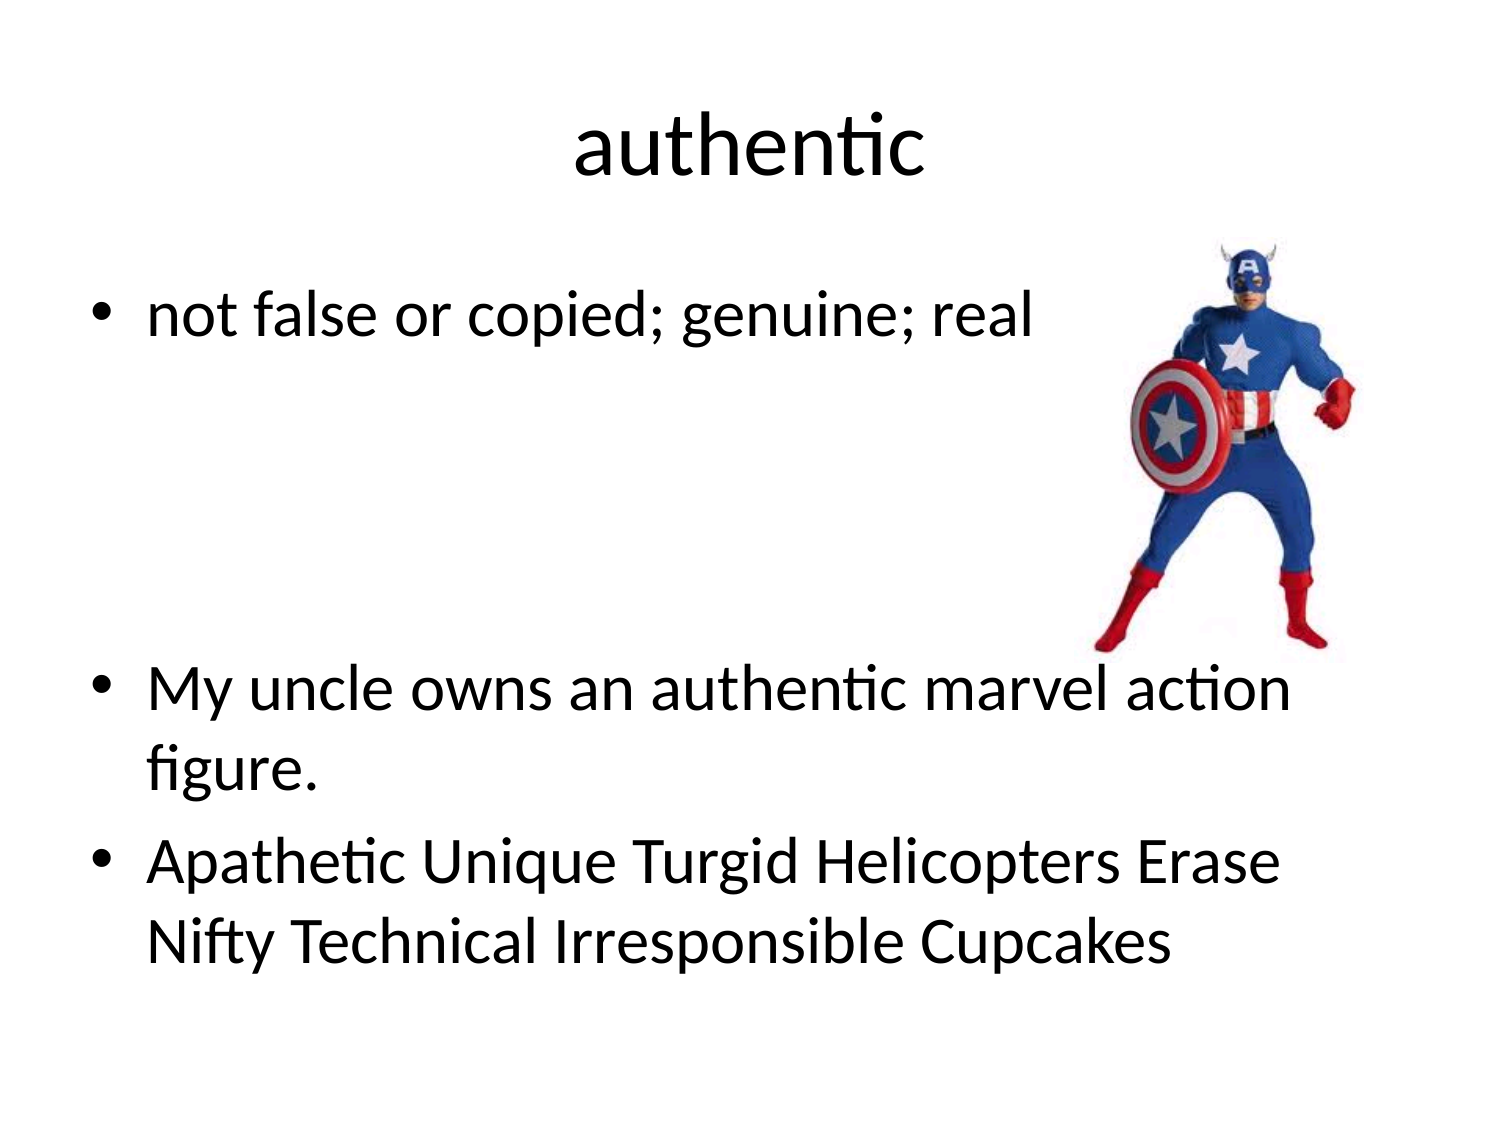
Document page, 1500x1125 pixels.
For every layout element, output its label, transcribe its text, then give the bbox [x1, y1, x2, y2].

list not false or copied; genuine; real My uncle owns an authentic marvel action figure. Apathetic Unique Turgid Helicopters Erase Nifty Technical Irresponsible Cupcakes [75, 262, 1425, 1005]
picture [1074, 237, 1365, 663]
title authentic [75, 45, 1425, 233]
